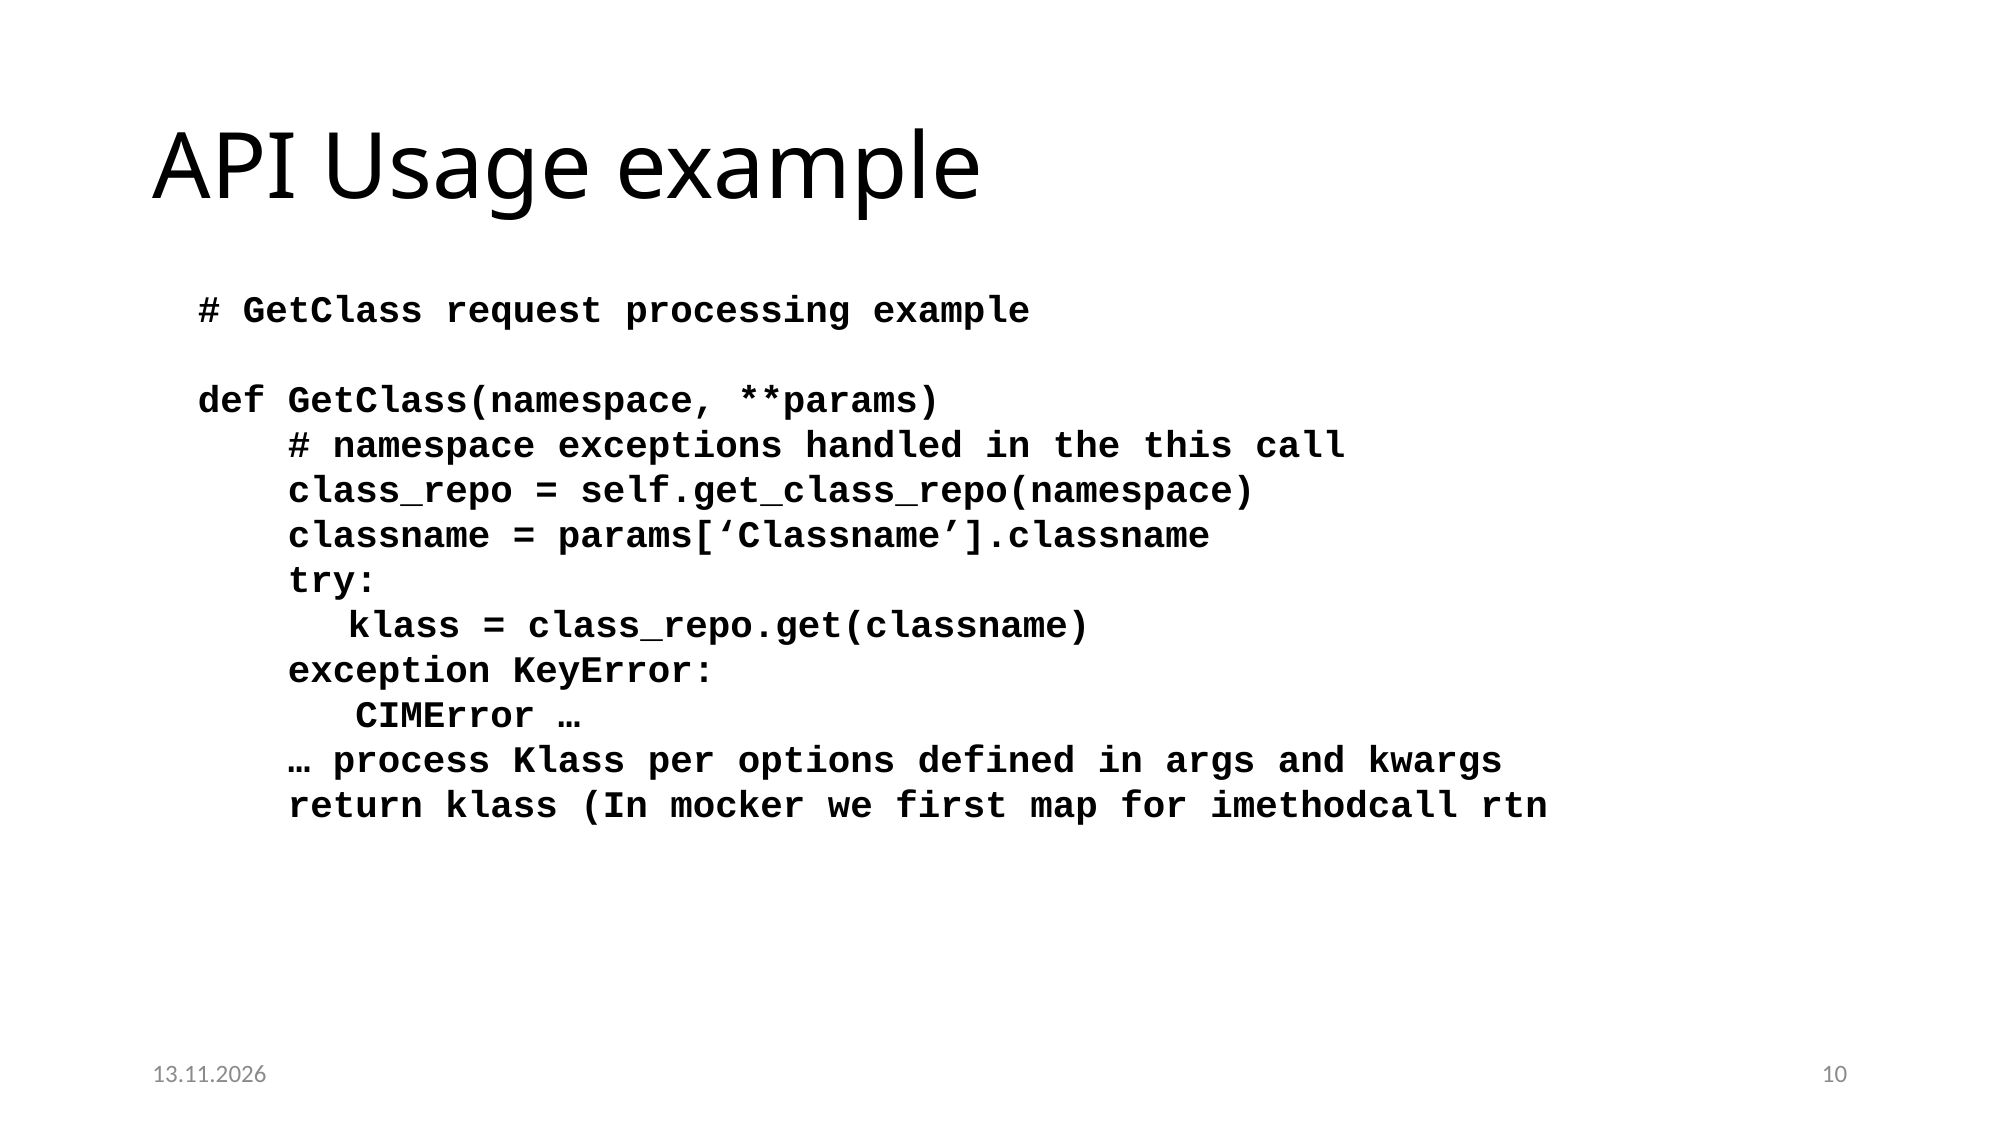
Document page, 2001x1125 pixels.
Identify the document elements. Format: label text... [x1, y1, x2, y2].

text_box # GetClass request processing example def GetClass(namespace, **params) # namespace exceptions handled in the this call class_repo = self.get_class_repo(namespace) classname = params[‘Classname’].classname try: klass = class_repo.get(classname) exception KeyError: CIMError … … process Klass per options defined in args and kwargs return klass (In mocker we first map for imethodcall rtn [183, 277, 1563, 922]
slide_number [137, 1042, 588, 1103]
slide_number 10 [1412, 1042, 1863, 1103]
title API Usage example [137, 59, 1863, 278]
